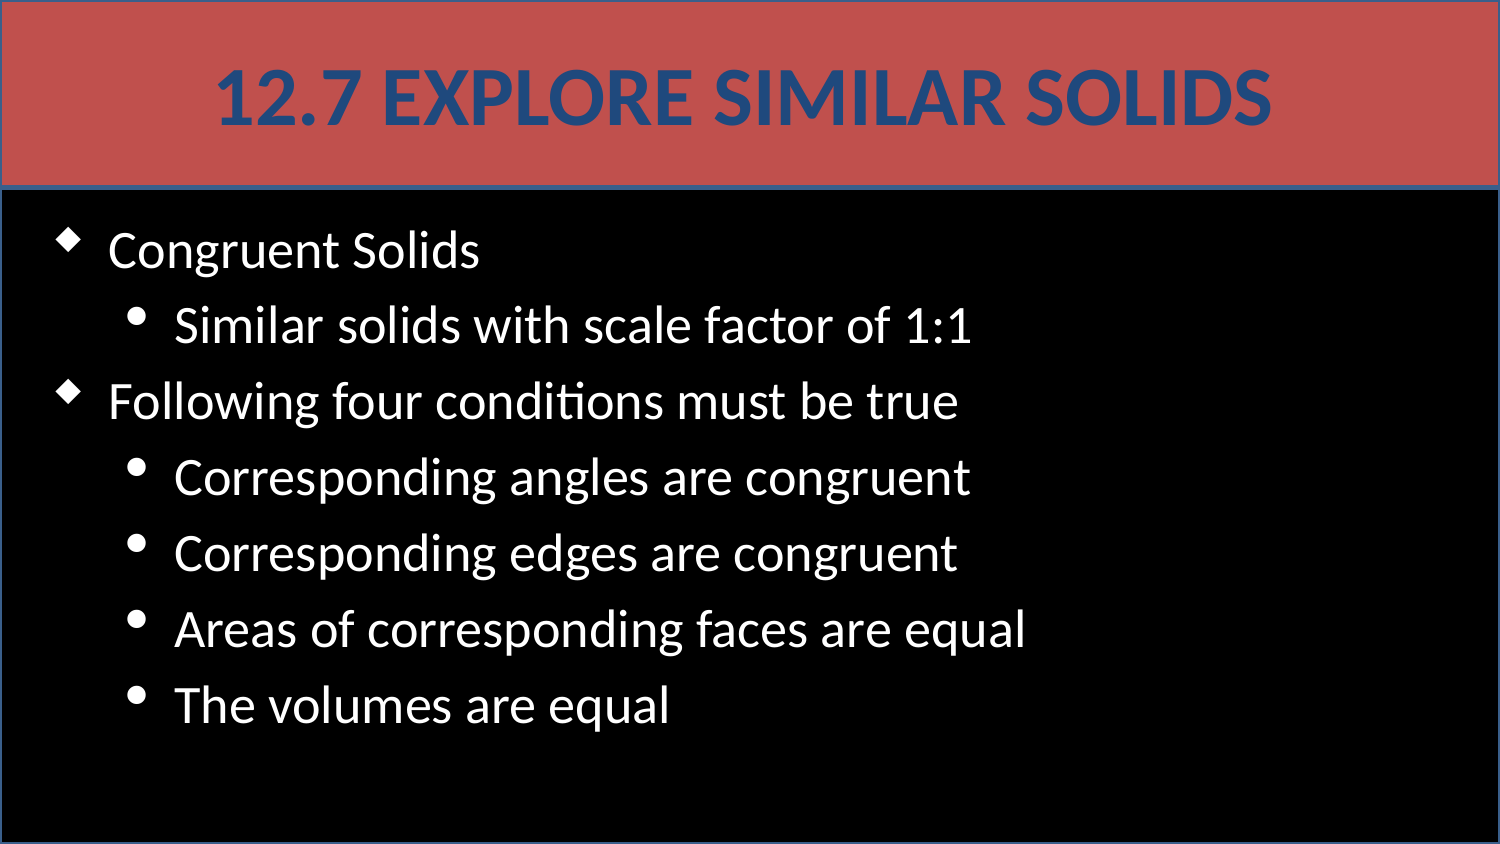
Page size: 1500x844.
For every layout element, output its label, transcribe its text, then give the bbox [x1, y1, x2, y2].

list Congruent Solids Similar solids with scale factor of 1:1 Following four conditions must be true Corresponding angles are congruent Corresponding edges are congruent Areas of corresponding faces are equal The volumes are equal [37, 206, 1450, 754]
title 12.7 Explore Similar Solids [37, 33, 1450, 150]
